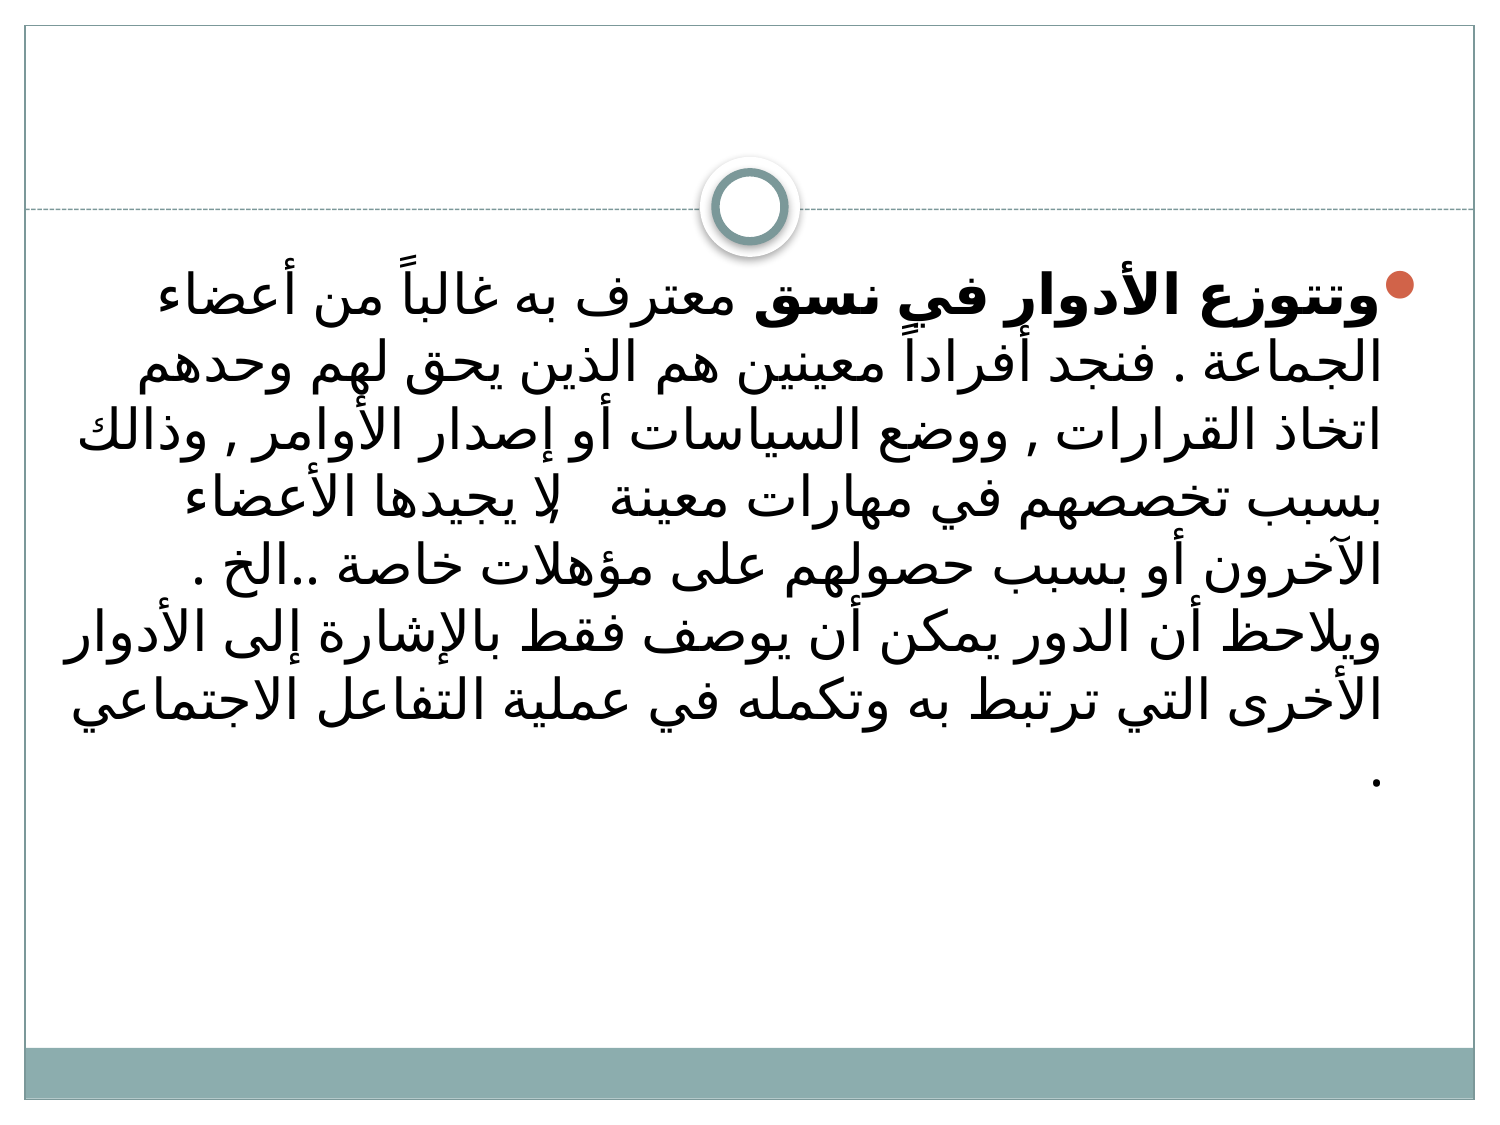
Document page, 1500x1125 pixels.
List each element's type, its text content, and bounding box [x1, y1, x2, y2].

list وتتوزع الأدوار في نسق معترف به غالباً من أعضاء الجماعة . فنجد أفراداً معينين هم الذين يحق لهم وحدهم اتخاذ القرارات , ووضع السياسات أو إصدار الأوامر , وذالك بسبب تخصصهم في مهارات معينة , لا يجيدها الأعضاء الآخرون أو بسبب حصولهم على مؤهلات خاصة ..الخ . ويلاحظ أن الدور يمكن أن يوصف فقط بالإشارة إلى الأدوار الأخرى التي ترتبط به وتكمله في عملية التفاعل الاجتماعي . [49, 250, 1445, 1001]
